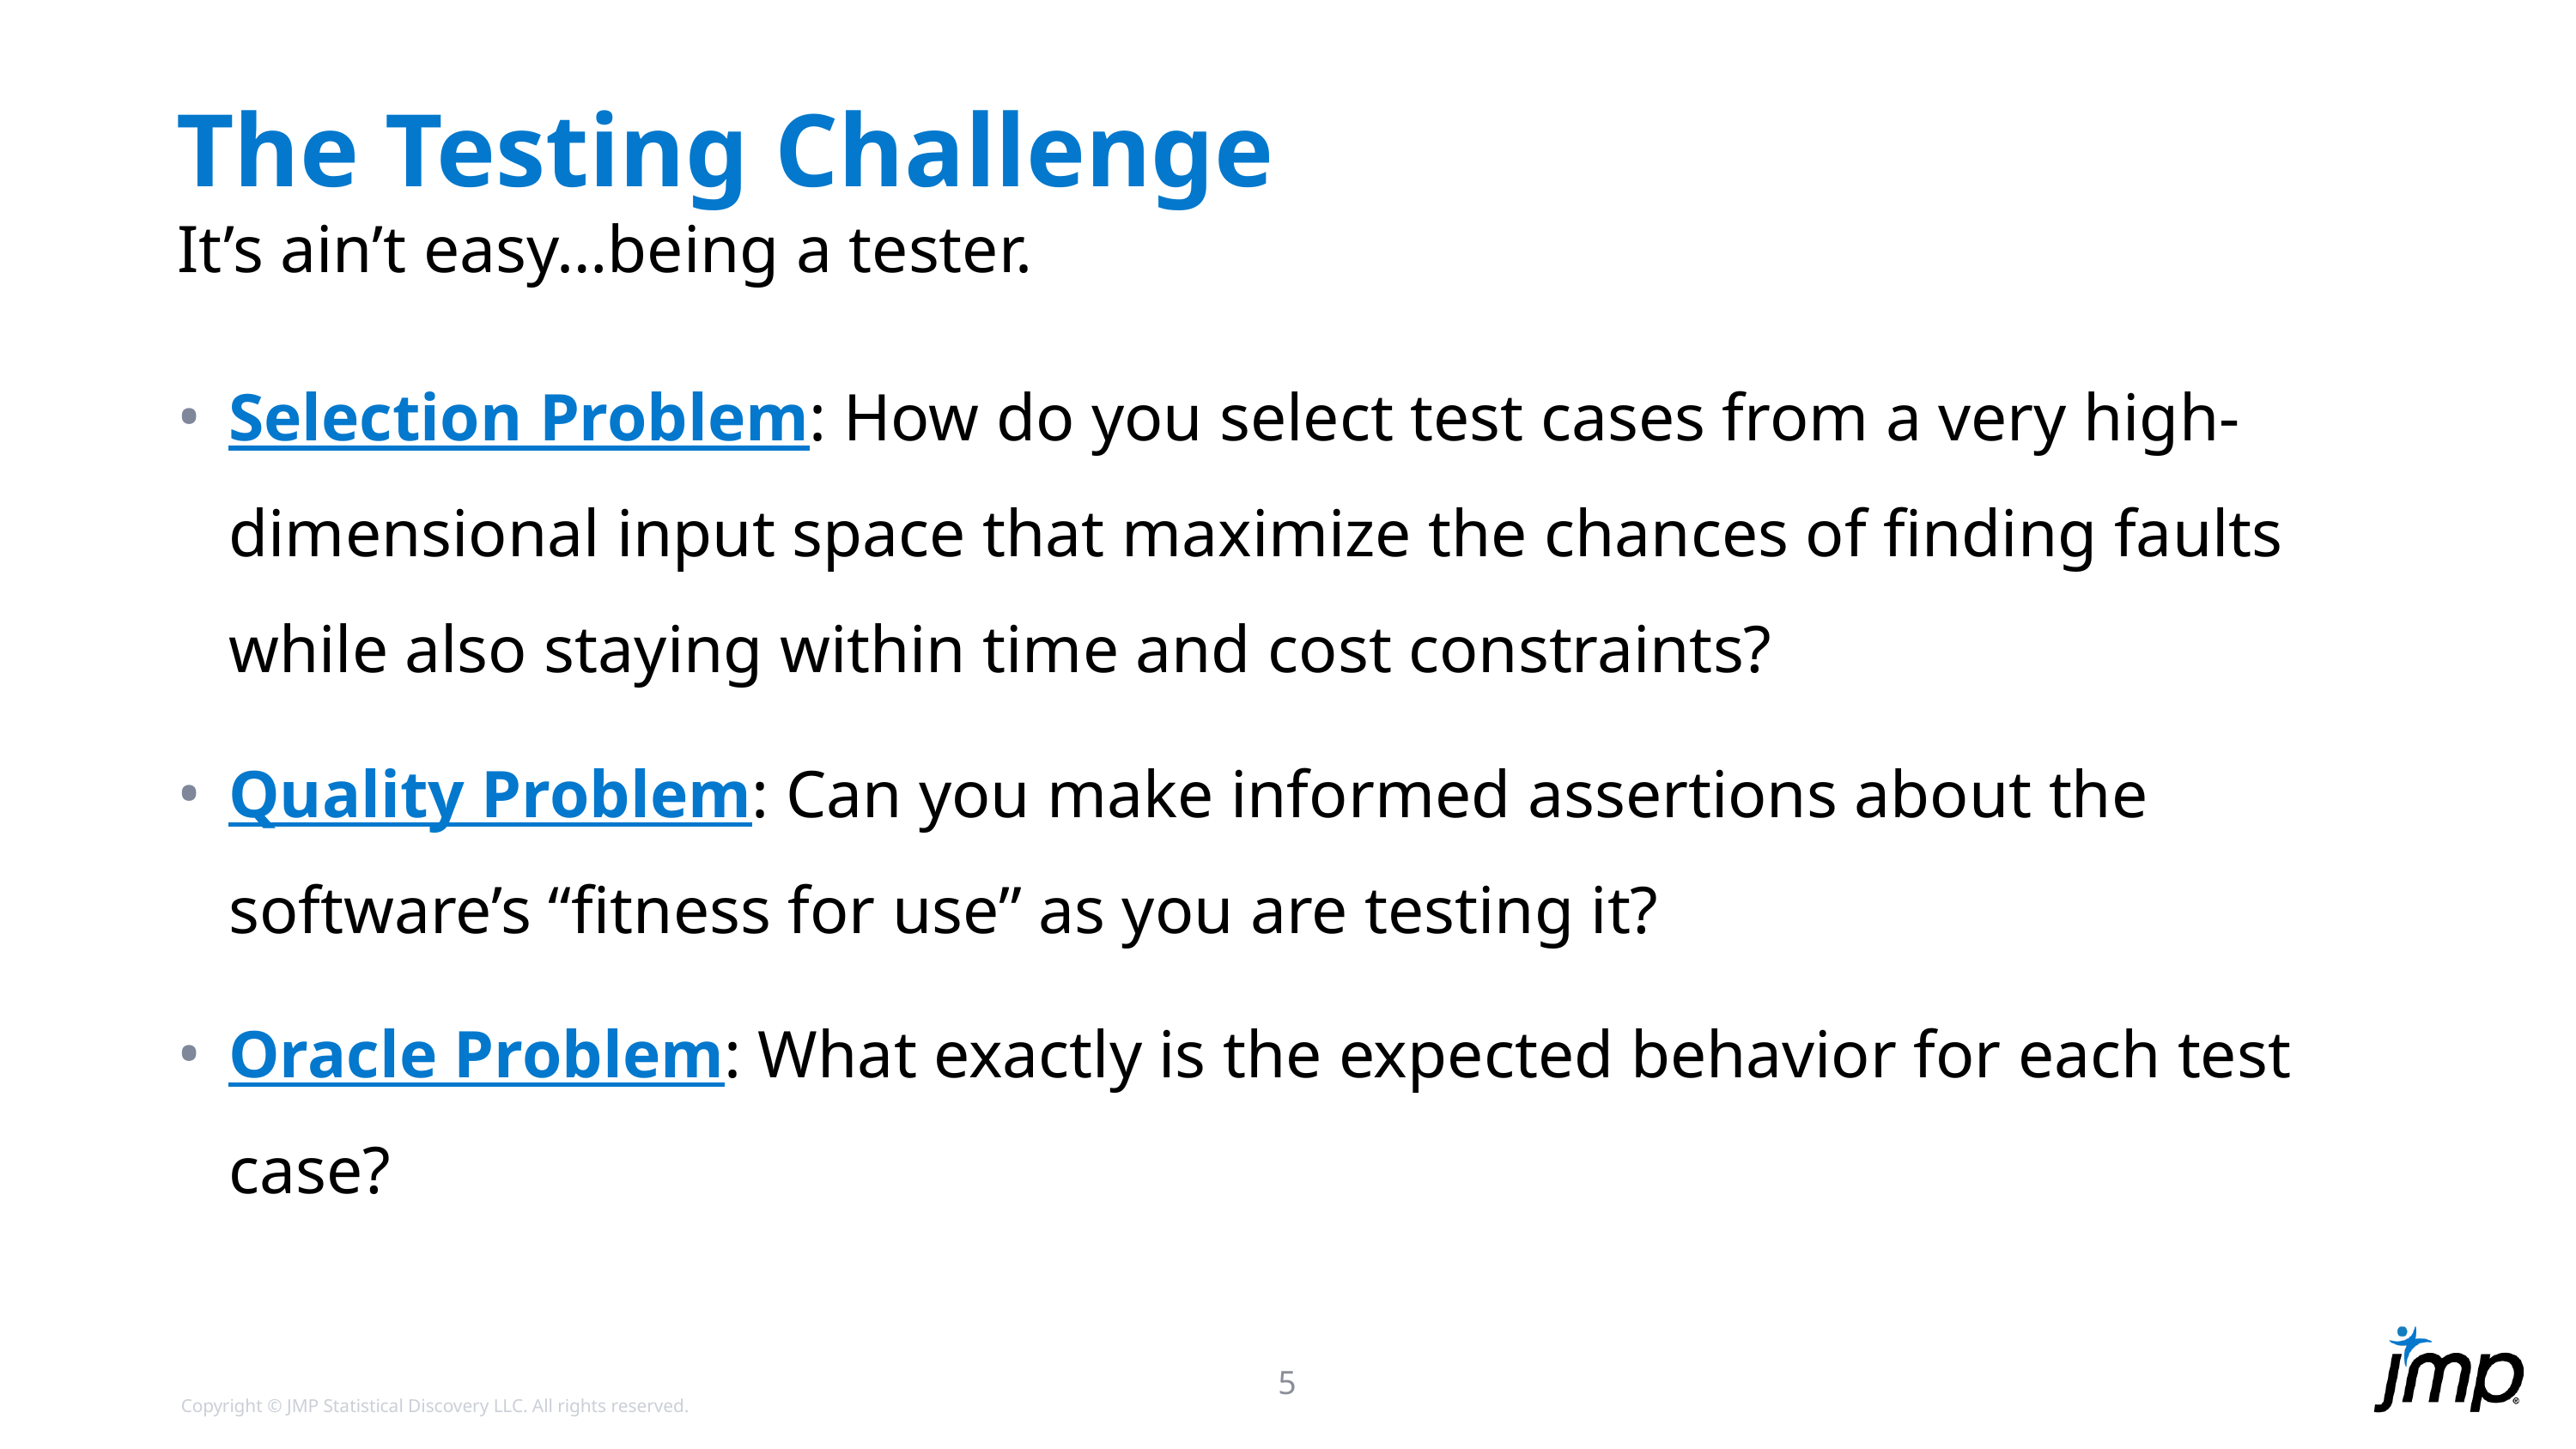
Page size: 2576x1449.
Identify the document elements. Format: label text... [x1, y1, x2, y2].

picture [2370, 1322, 2526, 1416]
title The Testing Challenge [176, 100, 2398, 209]
list It’s ain’t easy…being a tester. [177, 220, 2399, 298]
slide_number 5 [997, 1345, 1577, 1423]
list Selection Problem: How do you select test cases from a very high-dimensional input space that maximize the chances of finding faults while also staying within time and cost constraints? Quality Problem: Can you make informed assertions about the software’s “fitness for use” as you are testing it? Oracle Problem: What exactly is the expected behavior for each test case? [177, 337, 2399, 1305]
